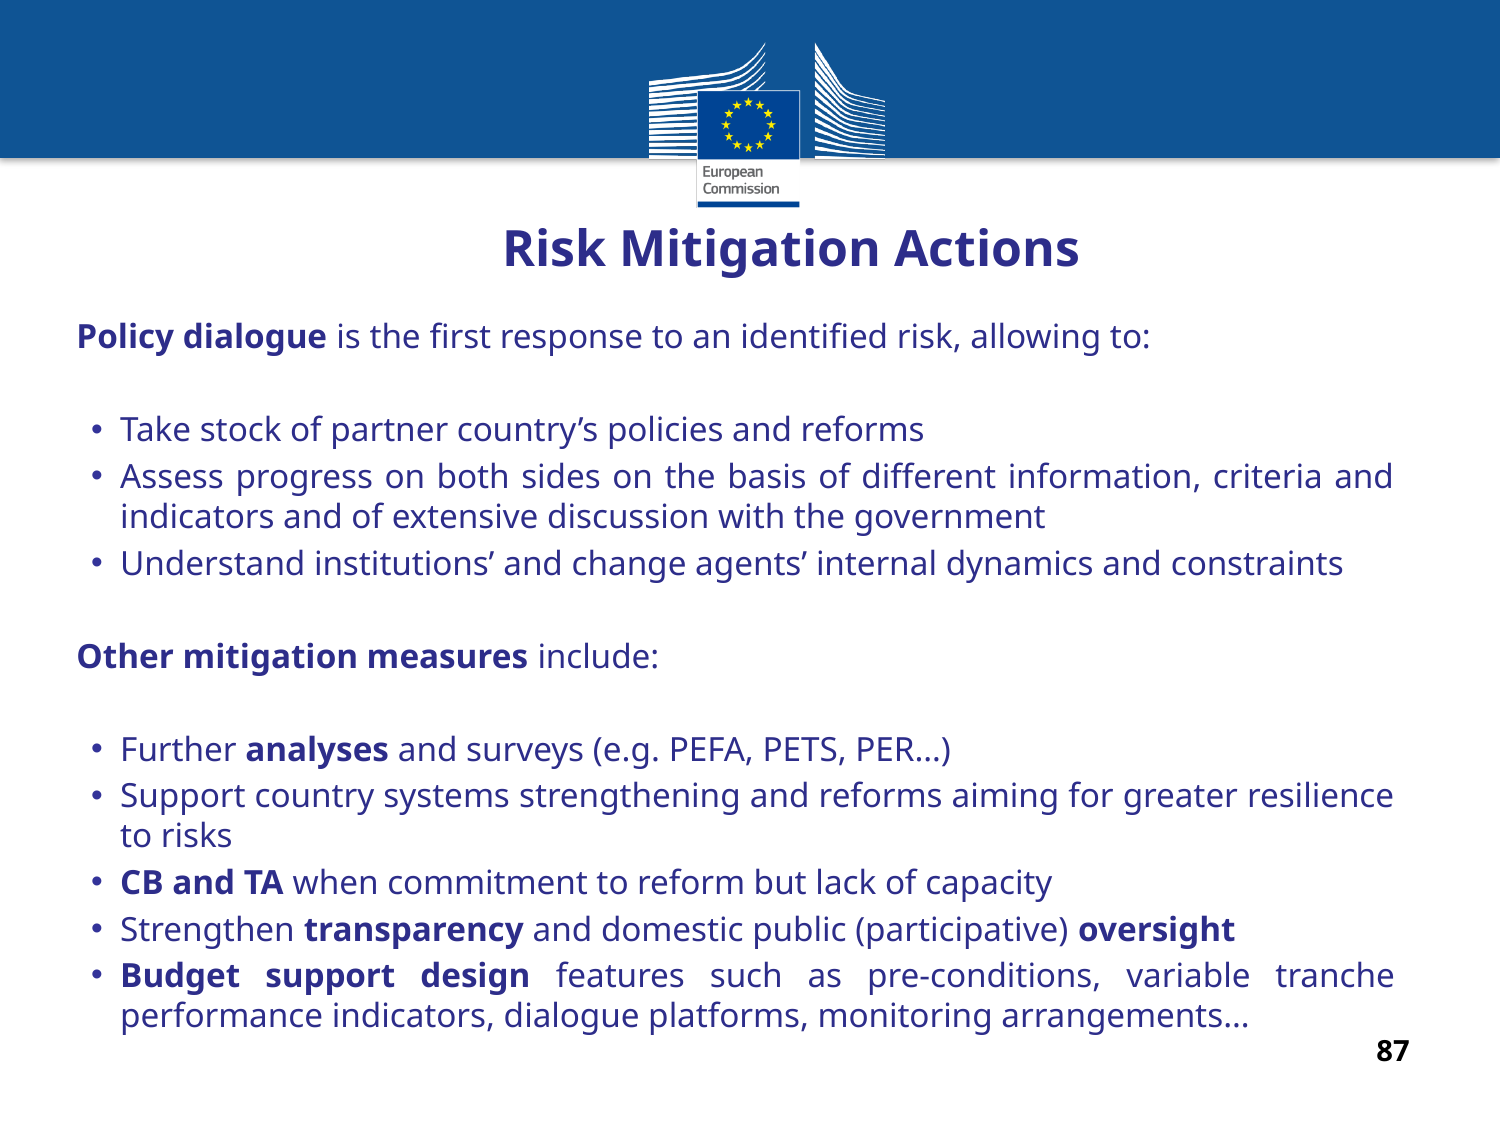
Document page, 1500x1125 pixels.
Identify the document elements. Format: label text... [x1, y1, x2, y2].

picture [649, 42, 885, 184]
slide_number 87 [1074, 1024, 1426, 1103]
title Risk Mitigation Actions [52, 184, 1471, 309]
list Policy dialogue is the first response to an identified risk, allowing to: Take stock of partner country’s policies and reforms Assess progress on both sides on the basis of different information, criteria and indicators and of extensive discussion with the government Understand institutions’ and change agents’ internal dynamics and constraints Other mitigation measures include: Further analyses and surveys (e.g. PEFA, PETS, PER…) Support country systems strengthening and reforms aiming for greater resilience to risks CB and TA when commitment to reform but lack of capacity Strengthen transparency and domestic public (participative) oversight Budget support design features such as pre-conditions, variable tranche performance indicators, dialogue platforms, monitoring arrangements… [59, 309, 1414, 1125]
